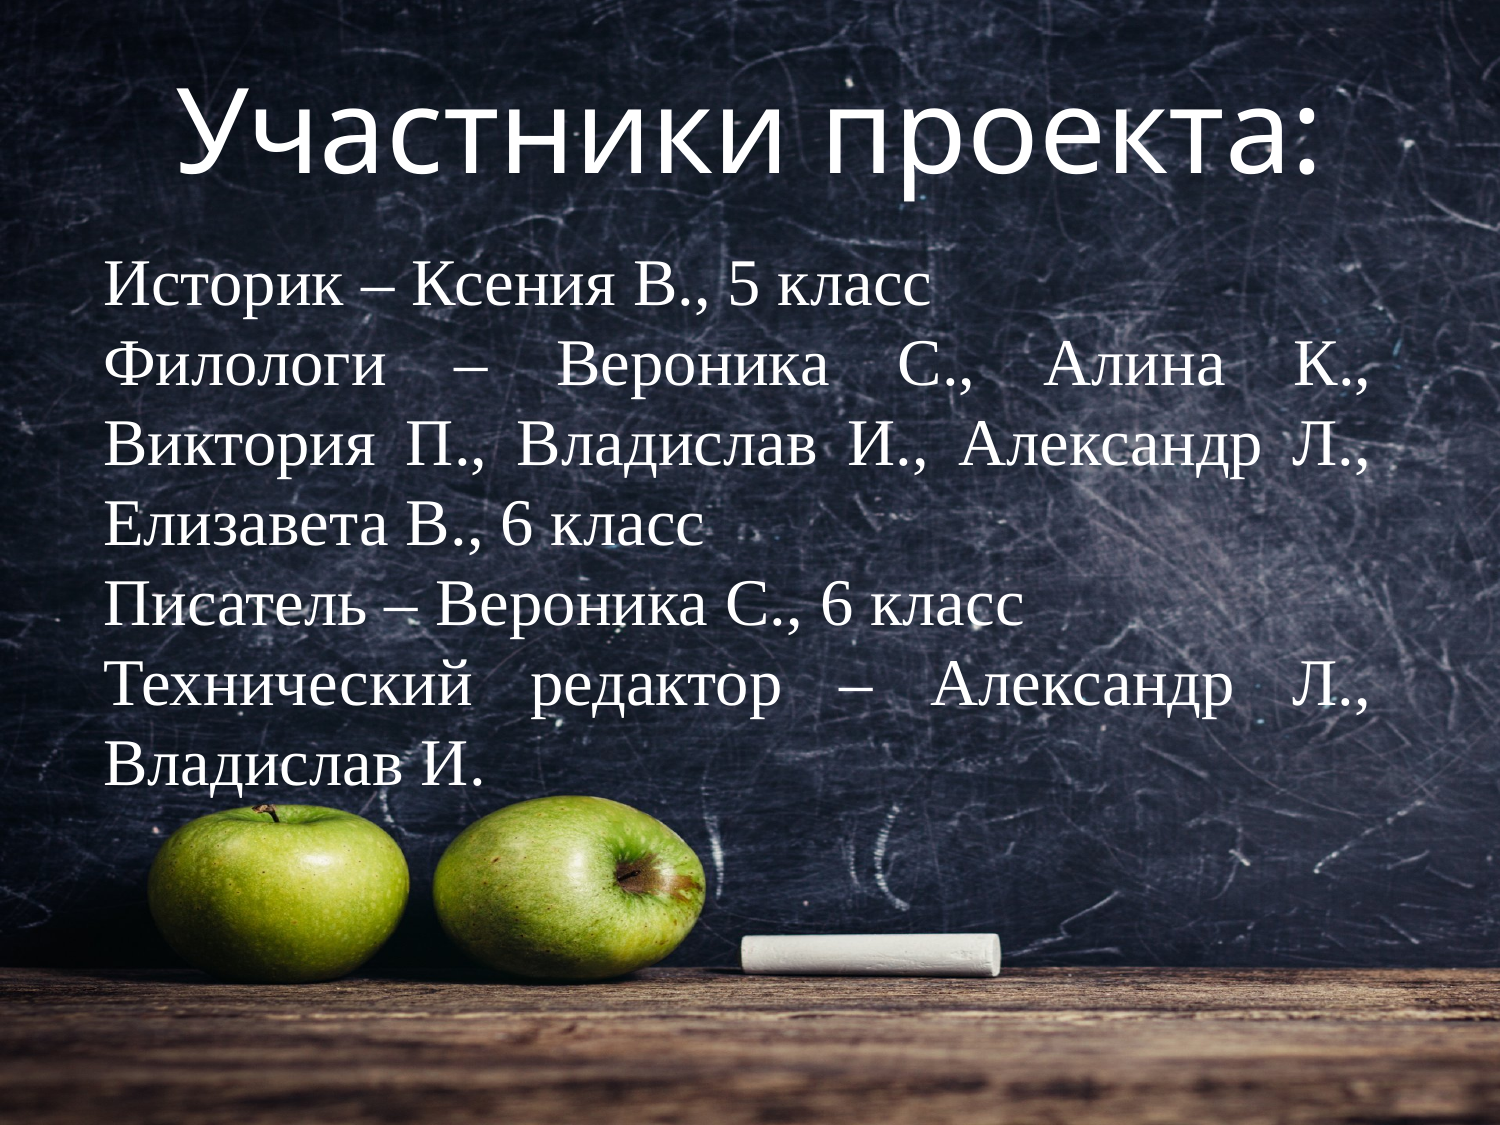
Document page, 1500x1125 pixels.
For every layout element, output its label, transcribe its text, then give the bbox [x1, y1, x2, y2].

text_box Участники проекта: [112, 5, 1388, 231]
text_box Историк – Ксения В., 5 класс Филологи – Вероника С., Алина К., Виктория П., Владислав И., Александр Л., Елизавета В., 6 класс Писатель – Вероника С., 6 класс Технический редактор – Александр Л., Владислав И. [88, 231, 1388, 867]
picture [0, 0, 1500, 1125]
